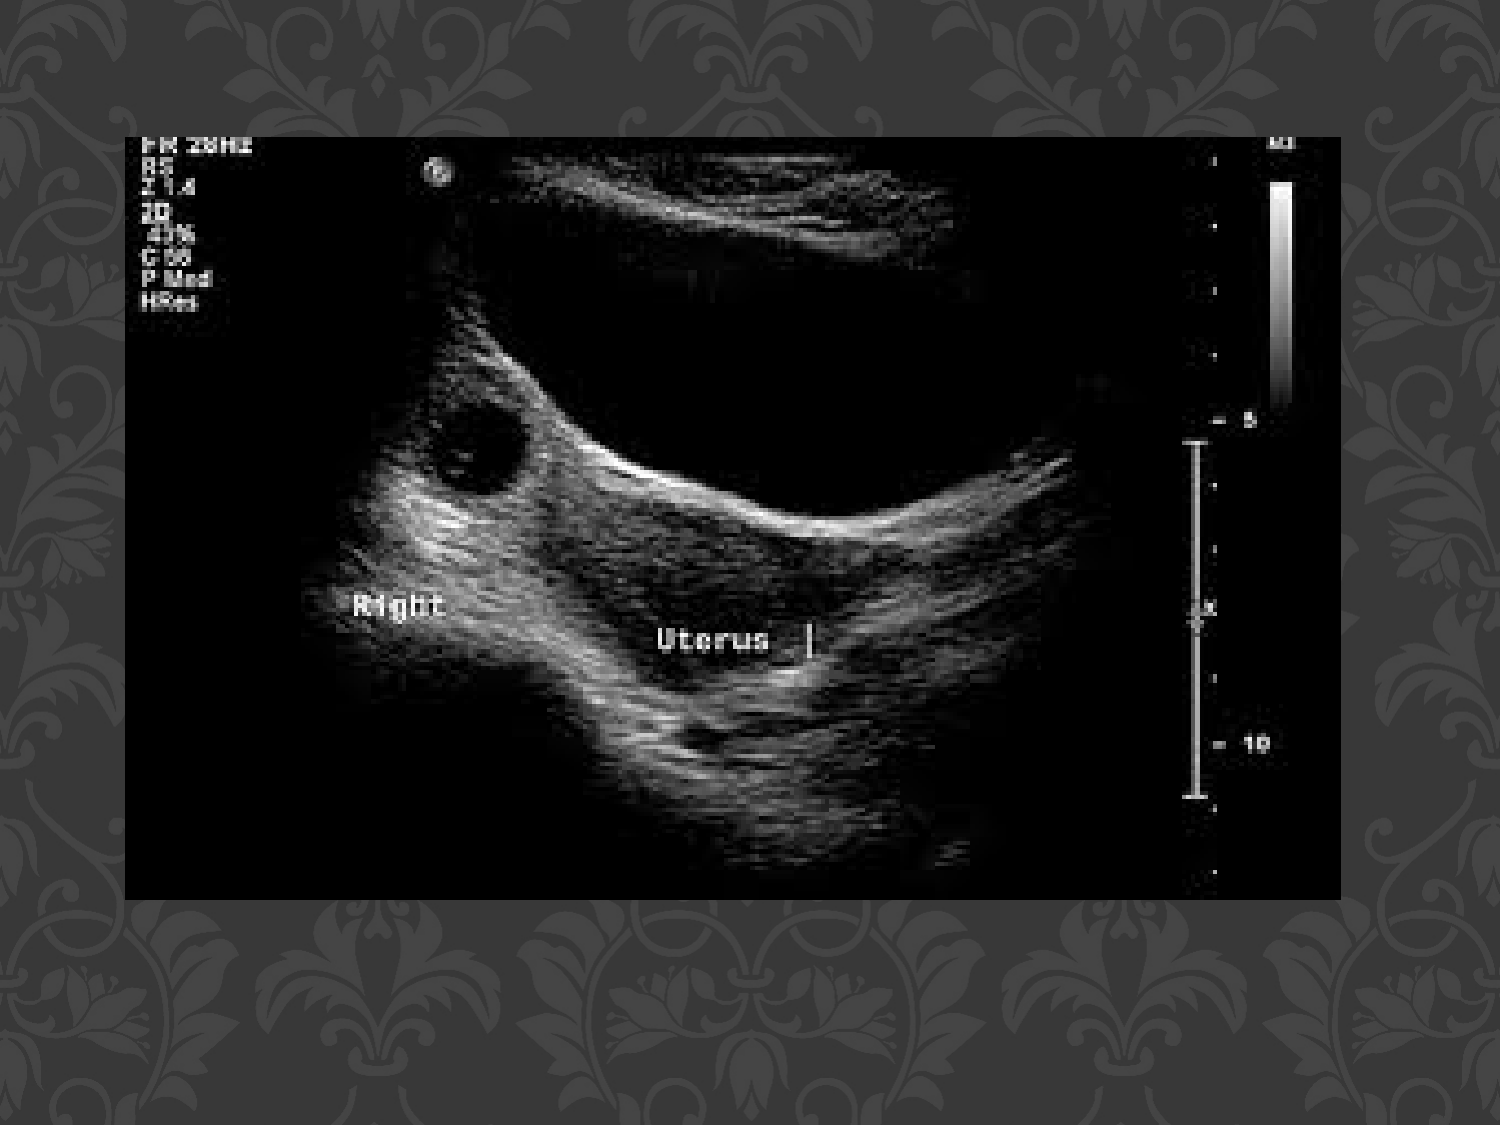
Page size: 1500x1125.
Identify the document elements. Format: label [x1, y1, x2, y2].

picture [124, 137, 1342, 901]
